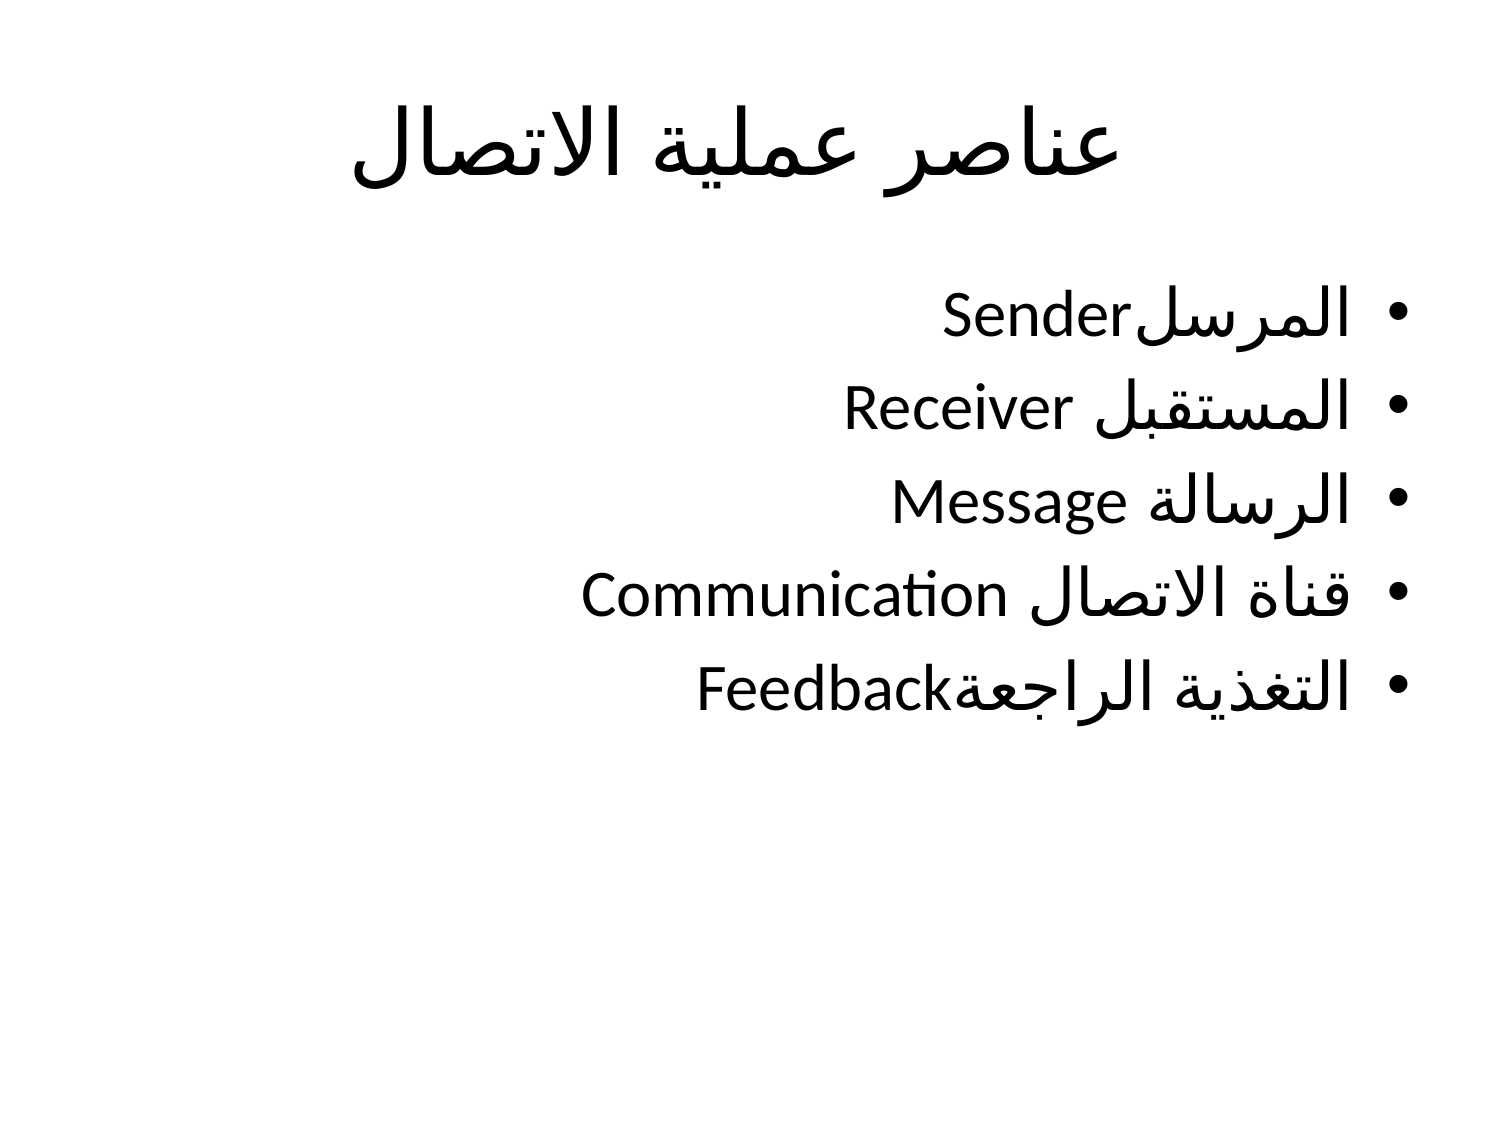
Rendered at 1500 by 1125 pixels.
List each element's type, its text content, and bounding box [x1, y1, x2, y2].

list المرسلSender المستقبل Receiver الرسالة Message قناة الاتصال Communication التغذية الراجعةFeedback [75, 262, 1425, 1005]
title عناصر عملية الاتصال [75, 45, 1425, 233]
